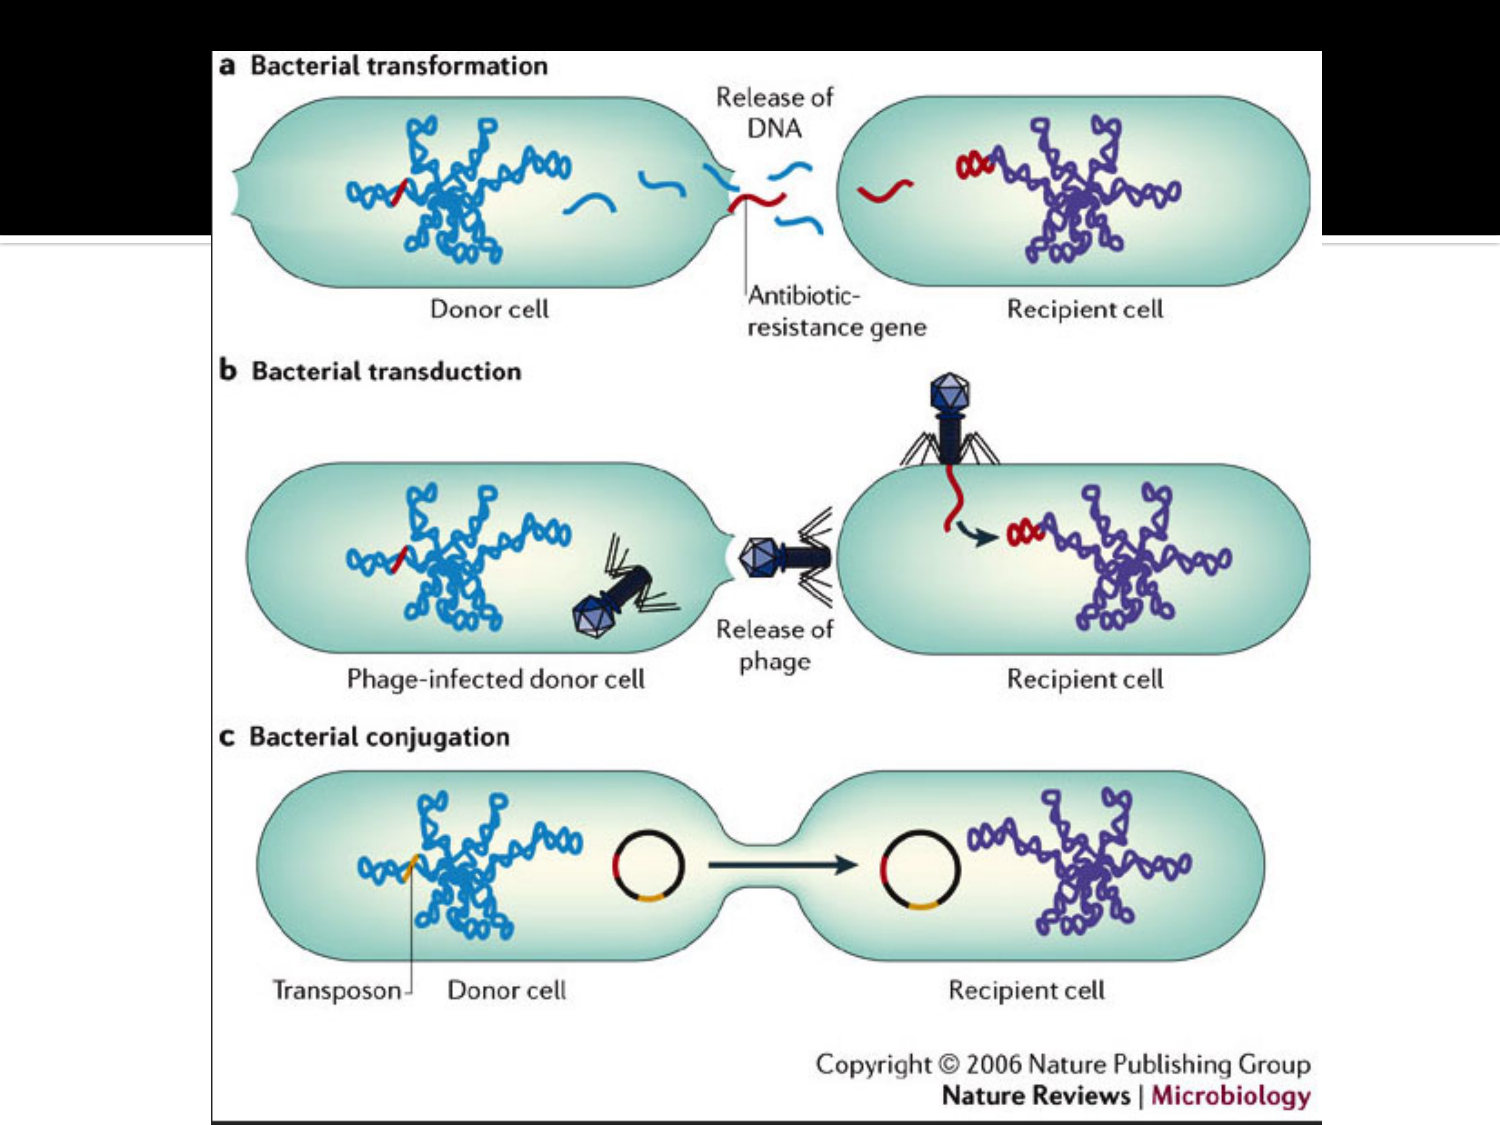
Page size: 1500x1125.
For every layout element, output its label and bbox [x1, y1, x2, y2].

picture [211, 51, 1322, 1125]
